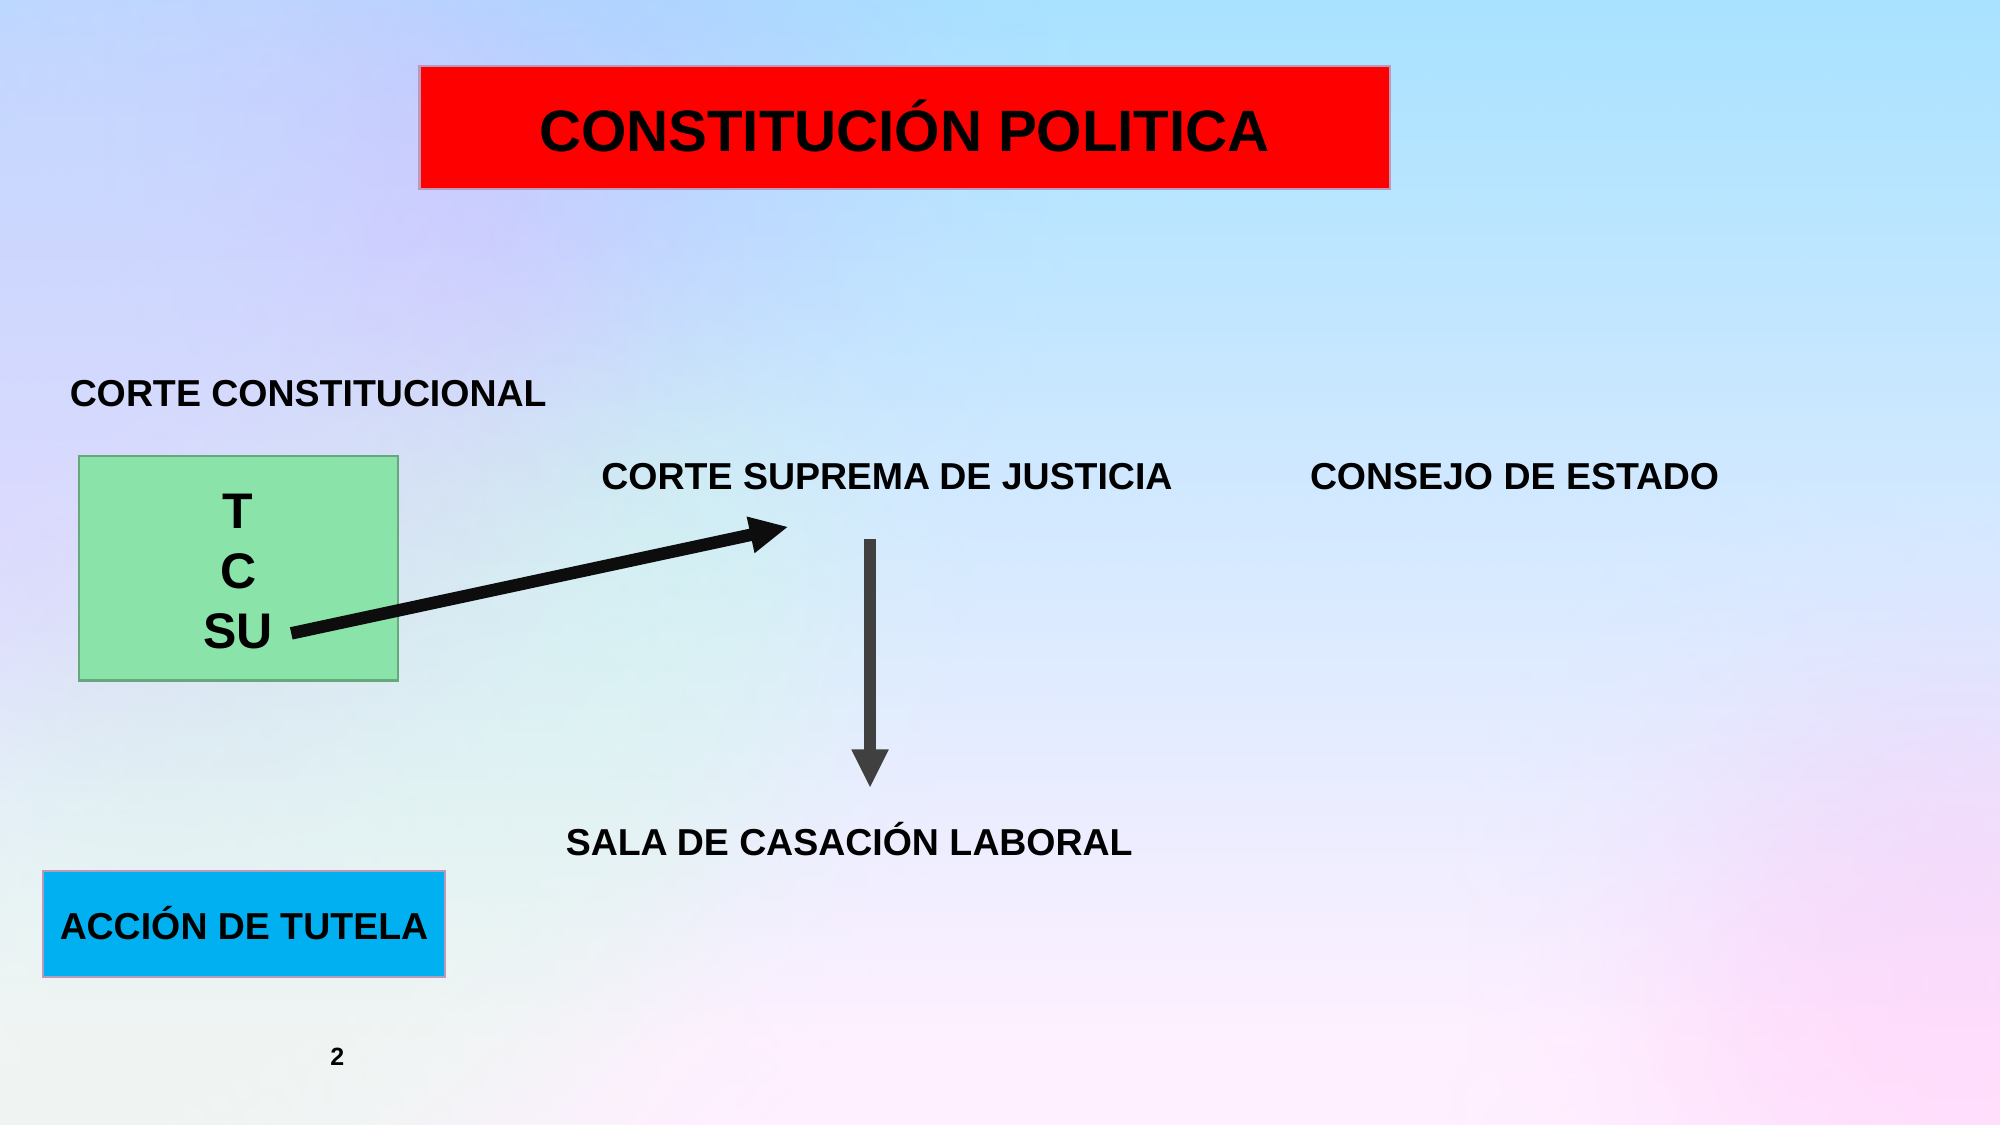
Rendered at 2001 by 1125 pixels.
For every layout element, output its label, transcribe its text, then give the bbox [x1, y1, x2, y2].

text_box T C SU [78, 455, 399, 682]
text_box CONSTITUCIÓN POLITICA [418, 65, 1391, 190]
text_box ACCIÓN DE TUTELA [42, 870, 446, 978]
text_box SALA DE CASACIÓN LABORAL [551, 810, 1260, 871]
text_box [291, 526, 788, 634]
text_box CORTE CONSTITUCIONAL [55, 361, 646, 422]
picture [0, 0, 2000, 1125]
text_box CONSEJO DE ESTADO [1295, 444, 1922, 505]
text_box CORTE SUPREMA DE JUSTICIA [586, 444, 1295, 505]
slide_number 2 [0, 985, 675, 1125]
